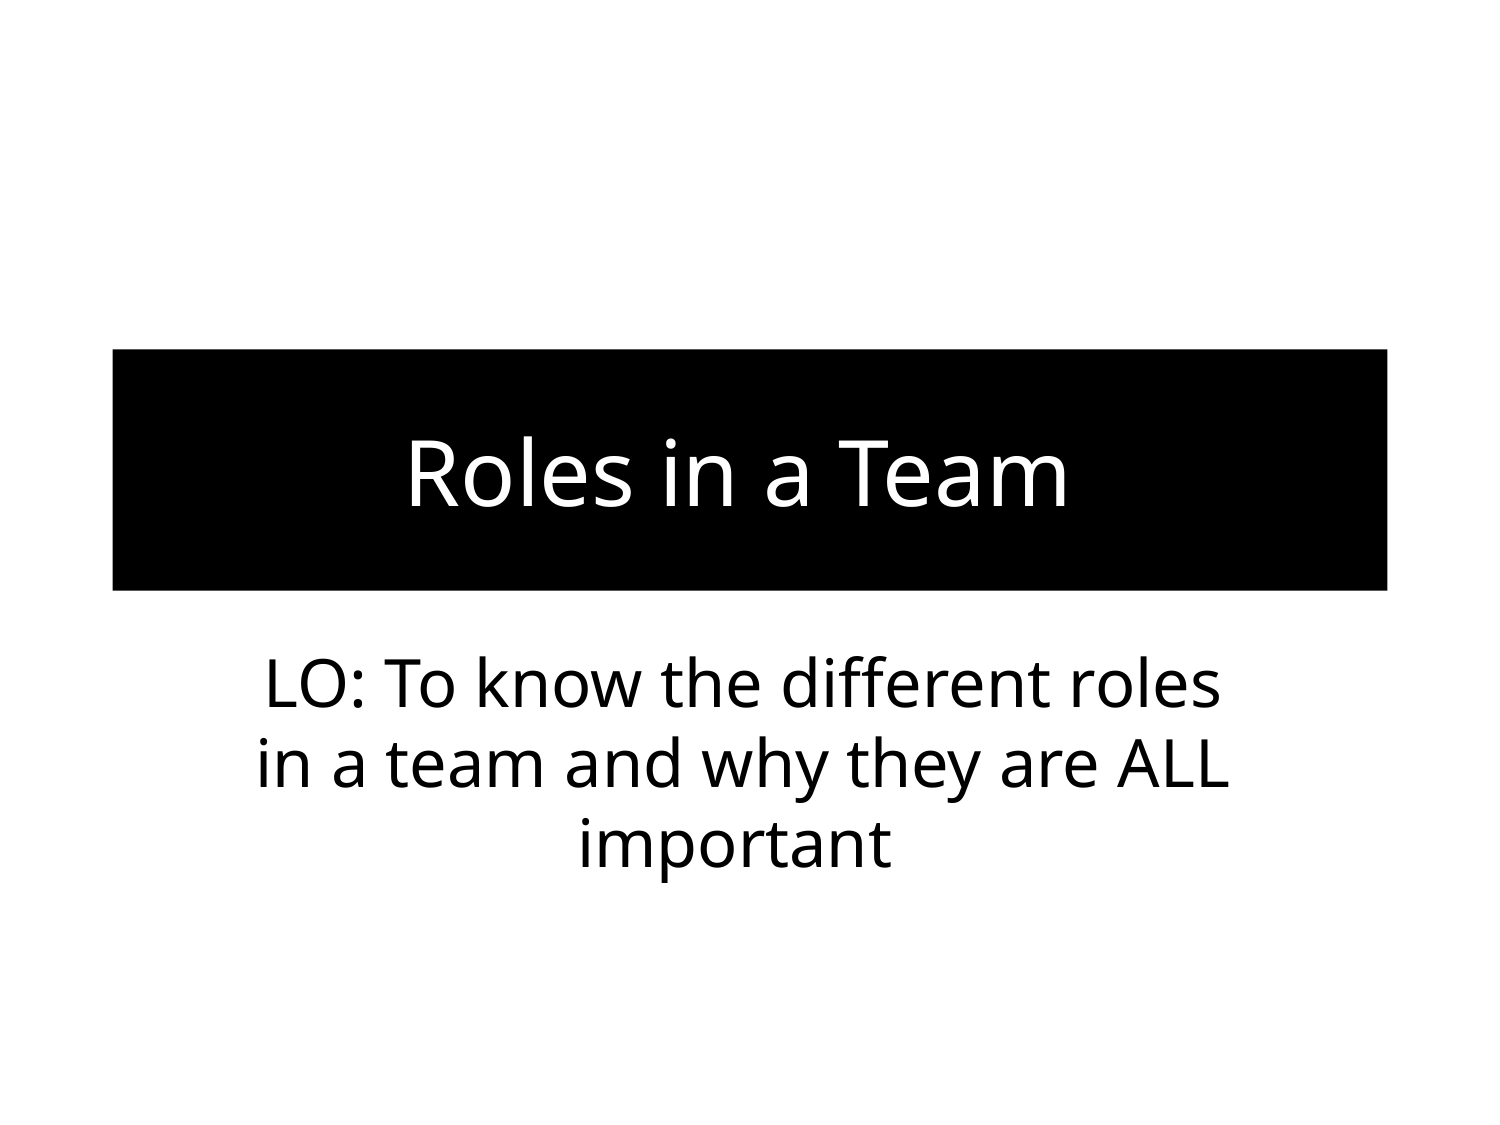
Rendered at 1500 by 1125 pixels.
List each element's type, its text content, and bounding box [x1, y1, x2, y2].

subtitle LO: To know the different roles in a team and why they are ALL important [218, 633, 1269, 921]
title Roles in a Team [112, 349, 1388, 591]
